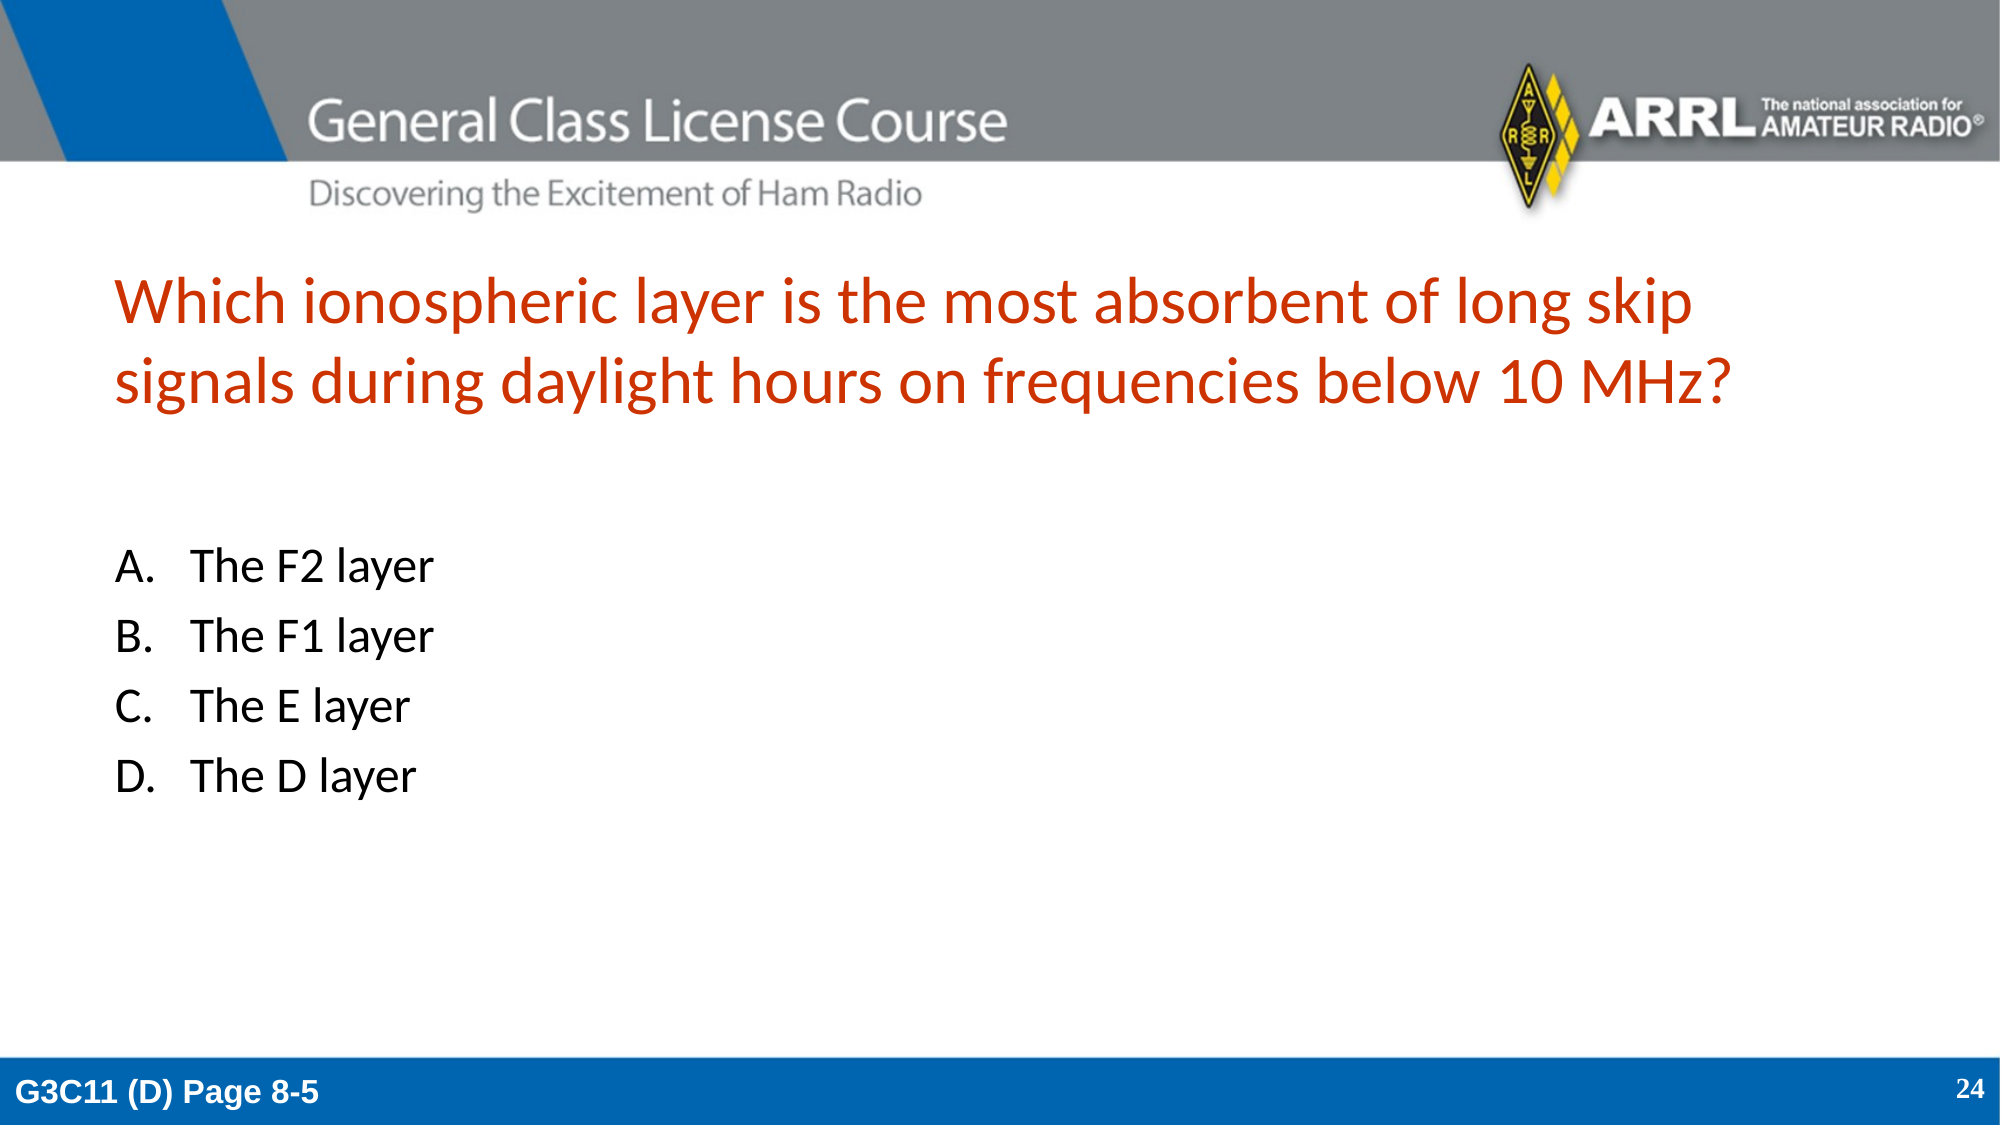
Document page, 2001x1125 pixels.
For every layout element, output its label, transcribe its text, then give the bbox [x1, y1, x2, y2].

text_box 24 [1875, 1062, 2000, 1113]
list The F2 layer The F1 layer The E layer The D layer [99, 525, 1900, 1005]
title Which ionospheric layer is the most absorbent of long skip signals during daylight hours on frequencies below 10 MHz? [99, 249, 1900, 468]
picture [0, 0, 2001, 1125]
text_box G3C11 (D) Page 8-5 [0, 1062, 1313, 1118]
